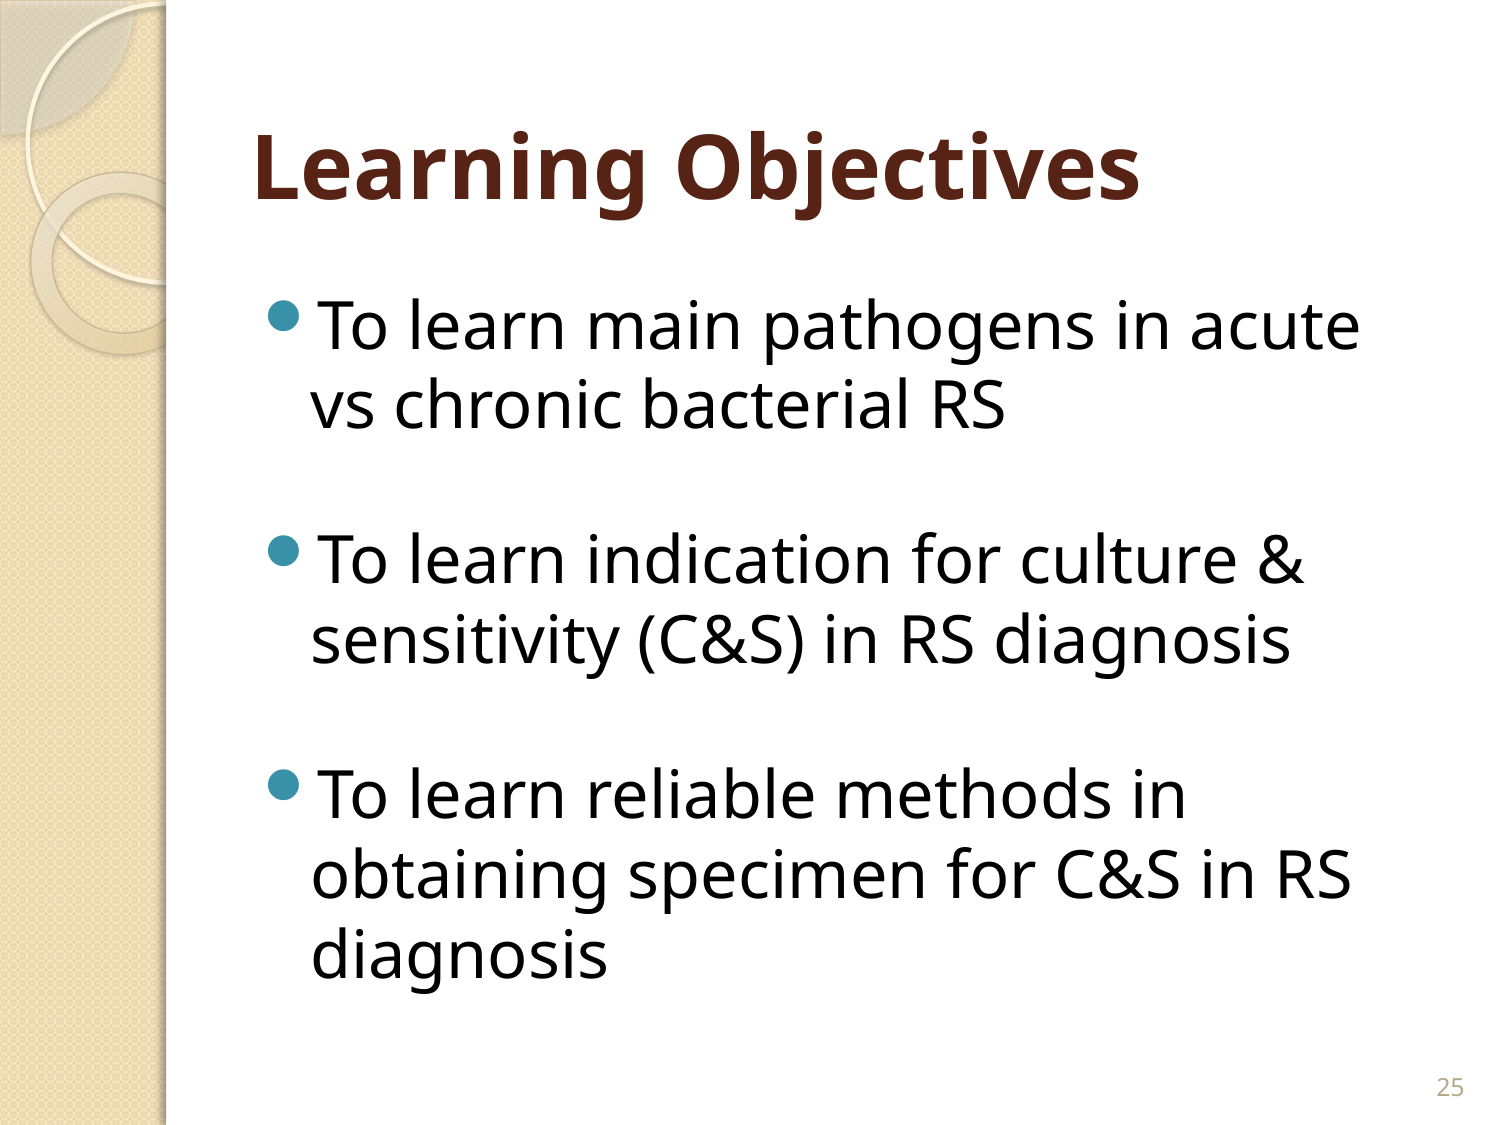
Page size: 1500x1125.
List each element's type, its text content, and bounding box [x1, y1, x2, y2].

title Learning Objectives [235, 70, 1466, 258]
list To learn main pathogens in acute vs chronic bacterial RS To learn indication for culture & sensitivity (C&S) in RS diagnosis To learn reliable methods in obtaining specimen for C&S in RS diagnosis [235, 275, 1450, 1063]
slide_number 25 [1413, 1034, 1488, 1113]
